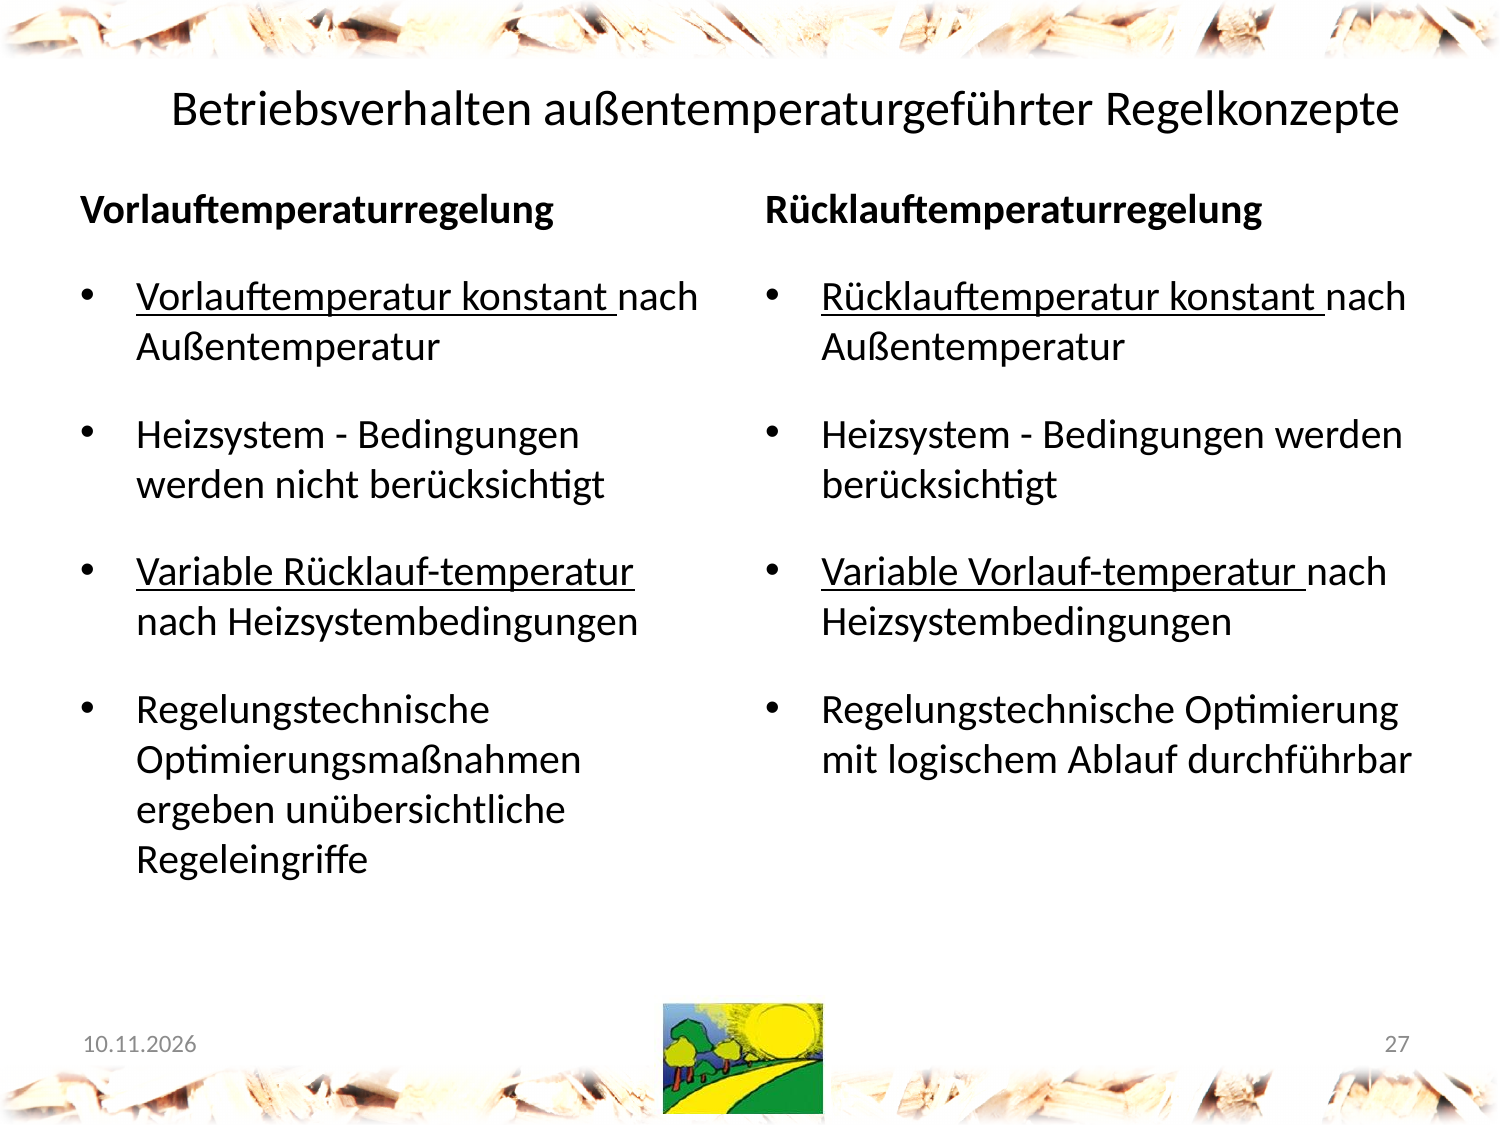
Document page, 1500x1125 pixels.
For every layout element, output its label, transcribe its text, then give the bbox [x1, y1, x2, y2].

list Vorlauftemperaturregelung Vorlauftemperatur konstant nach Außentemperatur Heizsystem - Bedingungen werden nicht berücksichtigt Variable Rücklauf-temperatur nach Heizsystembedingungen Regelungstechnische Optimierungsmaßnahmen ergeben unübersichtliche Regeleingriffe [64, 174, 728, 988]
slide_number 27 [1074, 1012, 1425, 1073]
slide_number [67, 1012, 418, 1073]
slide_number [26, 23, 1476, 36]
title Betriebsverhalten außentemperaturgeführter Regelkonzepte [147, 52, 1425, 160]
list Rücklauftemperaturregelung Rücklauftemperatur konstant nach Außentemperatur Heizsystem - Bedingungen werden berücksichtigt Variable Vorlauf-temperatur nach Heizsystembedingungen Regelungstechnische Optimierung mit logischem Ablauf durchführbar [750, 174, 1436, 988]
picture [31, 995, 1466, 1114]
